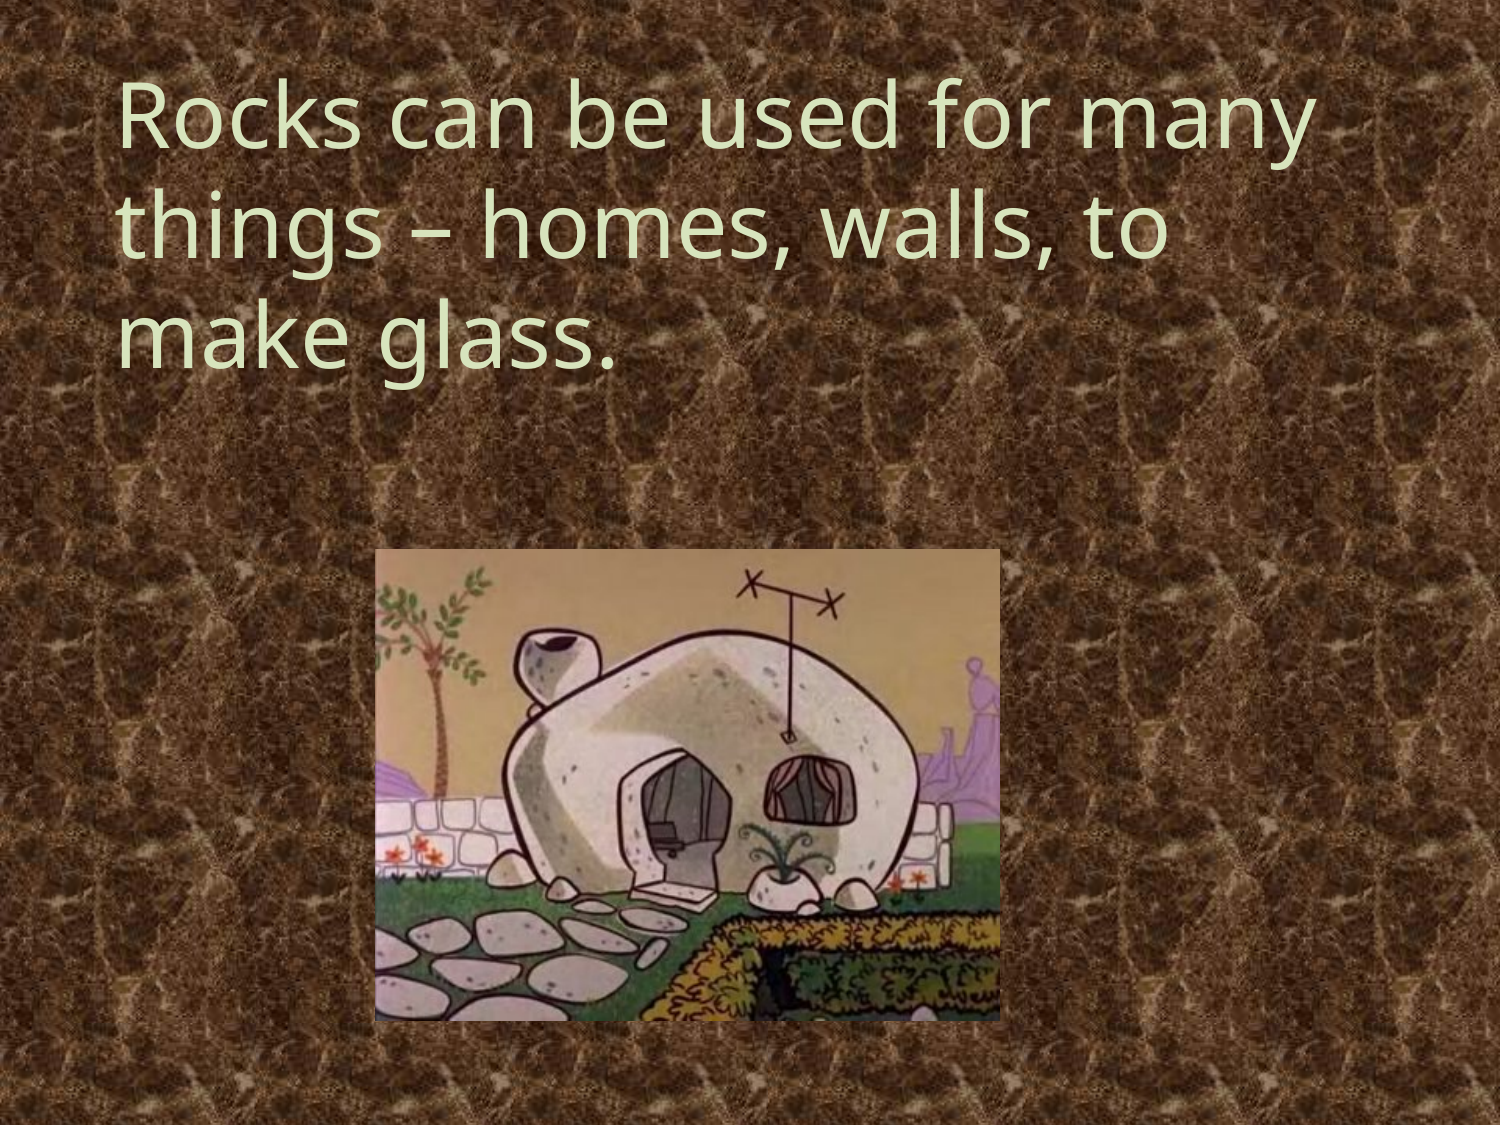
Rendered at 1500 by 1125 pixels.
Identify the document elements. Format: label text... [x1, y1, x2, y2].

text_box Rocks can be used for many things – homes, walls, to make glass. [99, 49, 1400, 505]
picture [0, 0, 1500, 1125]
